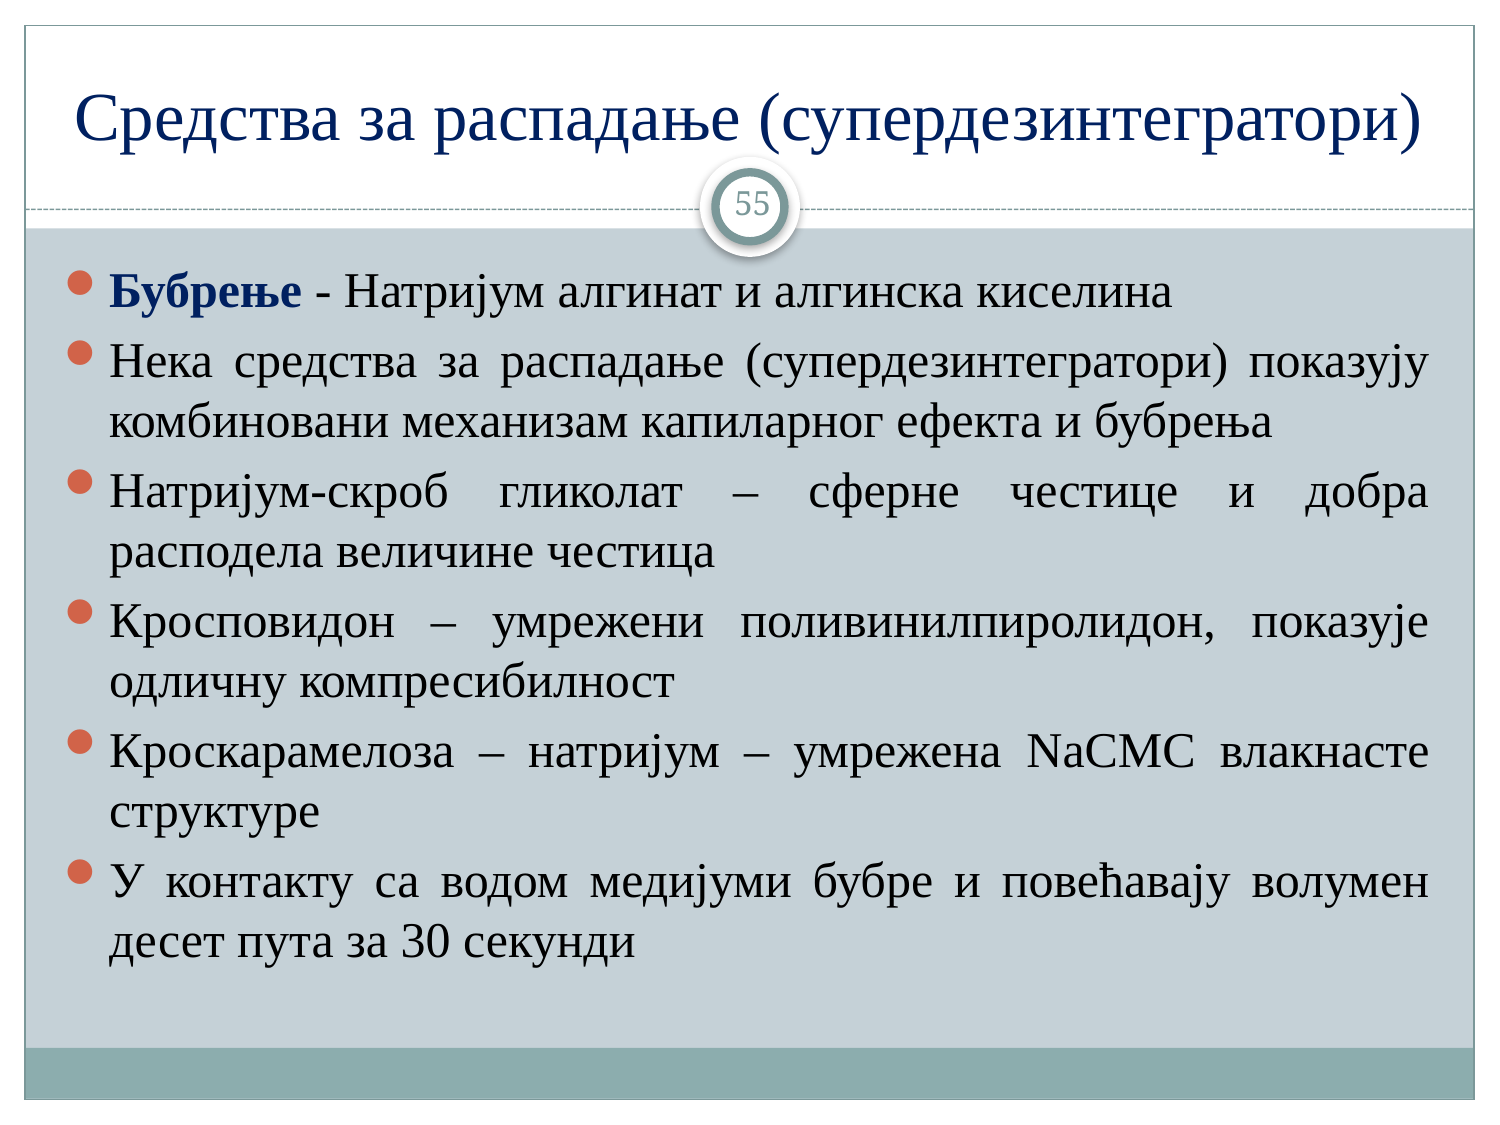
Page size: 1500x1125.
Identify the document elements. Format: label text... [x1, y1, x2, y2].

slide_number 55 [715, 168, 791, 241]
title Средства за распадање (супердезинтегратори) [49, 37, 1450, 162]
list Бубрење - Натријум алгинат и алгинска киселина Нека средства за распадање (супердезинтегратори) показују комбиновани механизам капиларног ефекта и бубрења Натријум-скроб гликолат – сферне честице и добра расподела величине честица Кросповидон – умрежени поливинилпиролидон, показује одличну компресибилност Кроскарамелоза – натријум – умрежена NaCMC влакнасте структуре У контакту са водом медијуми бубре и повећавају волумен десет пута за 30 секунди [49, 250, 1445, 1001]
